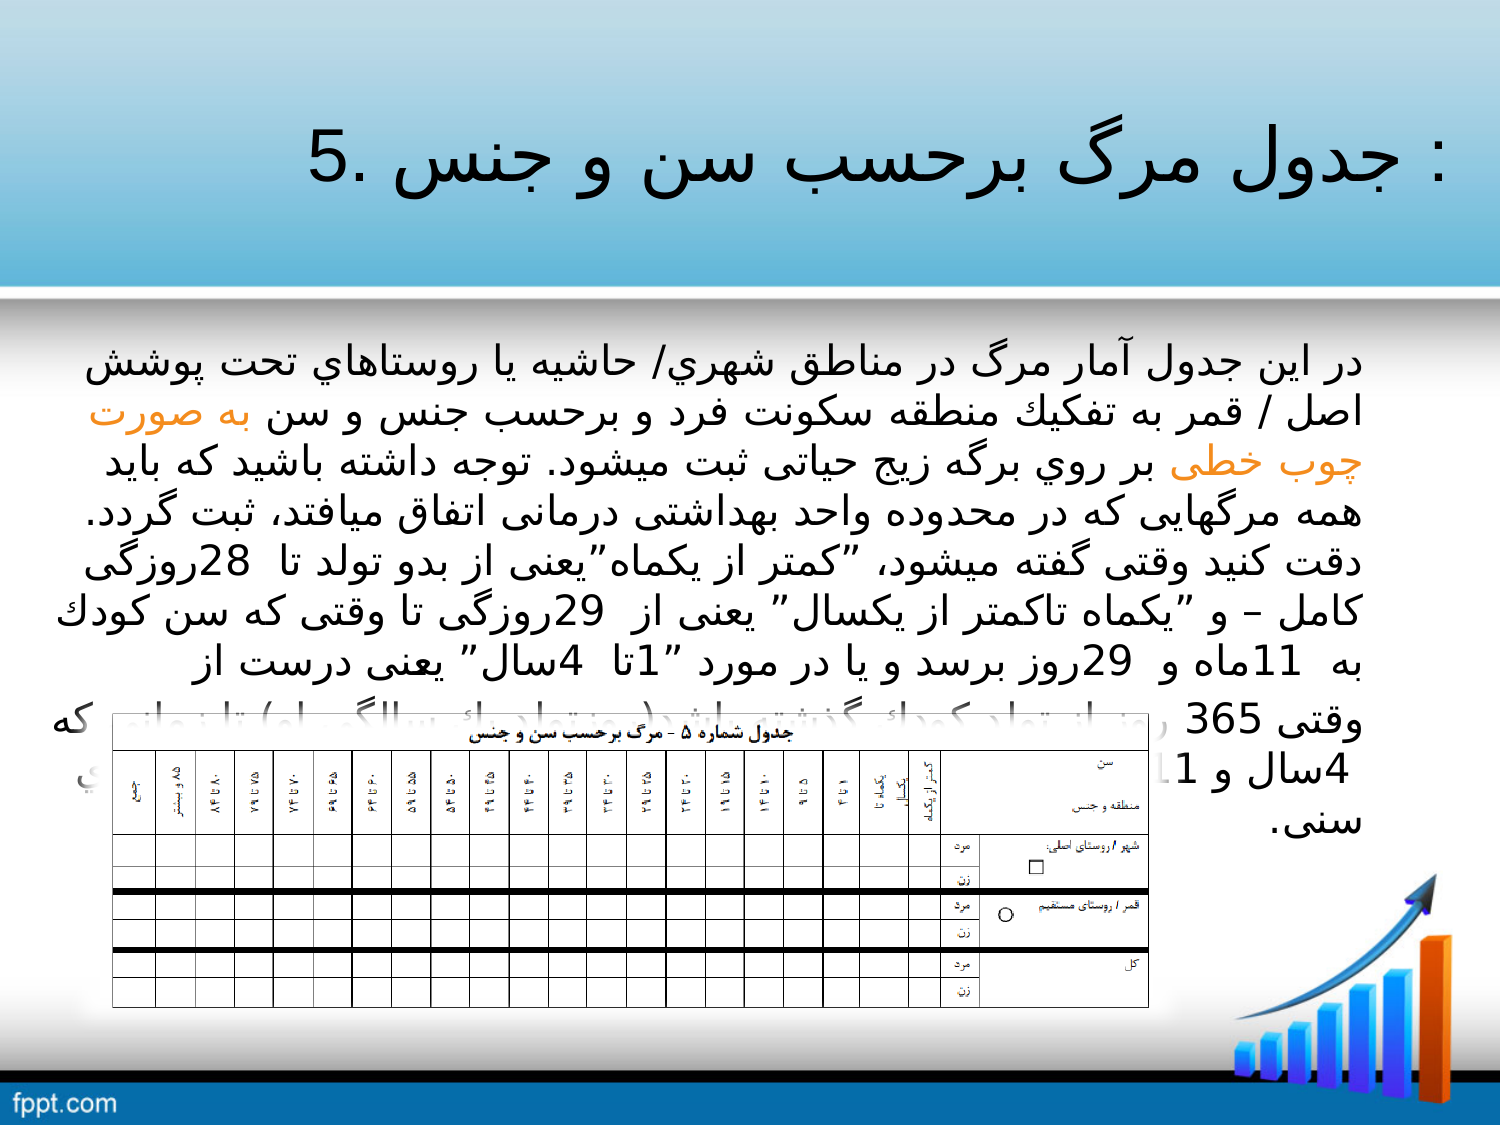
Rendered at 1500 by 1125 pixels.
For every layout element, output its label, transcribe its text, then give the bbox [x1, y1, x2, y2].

picture [0, 0, 1500, 1125]
title 5. جدول مرگ برحسب سن و جنس : [289, 102, 1469, 290]
list در این جدول آمار مرگ در مناطق شهري/ حاشيه یا روستاهاي تحت پوشش اصل / قمر به تفکيك منطقه سکونت فرد و برحسب جنس و سن به صورت چوب خطی بر روي برگه زیج حياتی ثبت میشود. توجه داشته باشيد كه باید همه مرگهایی كه در محدوده واحد بهداشتی درمانی اتفاق میافتد، ثبت گردد. دقت كنيد وقتی گفته میشود، ”كمتر از یکماه”یعنی از بدو تولد تا 28روزگی كامل – و ”یکماه تاكمتر از یکسال” یعنی از 29روزگی تا وقتی كه سن كودك به 11ماه و 29روز برسد و یا در مورد ”1تا 4سال” یعنی درست از وقتی 365 روز از تولد كودك گذشته باشد(روزتولد یك سالگی او) تا زمانی كه 4سال و 11 ماه و 29روزگی او باشد و به همين ترتيب براي بقيه گروههاي سنی. [29, 326, 1380, 1069]
